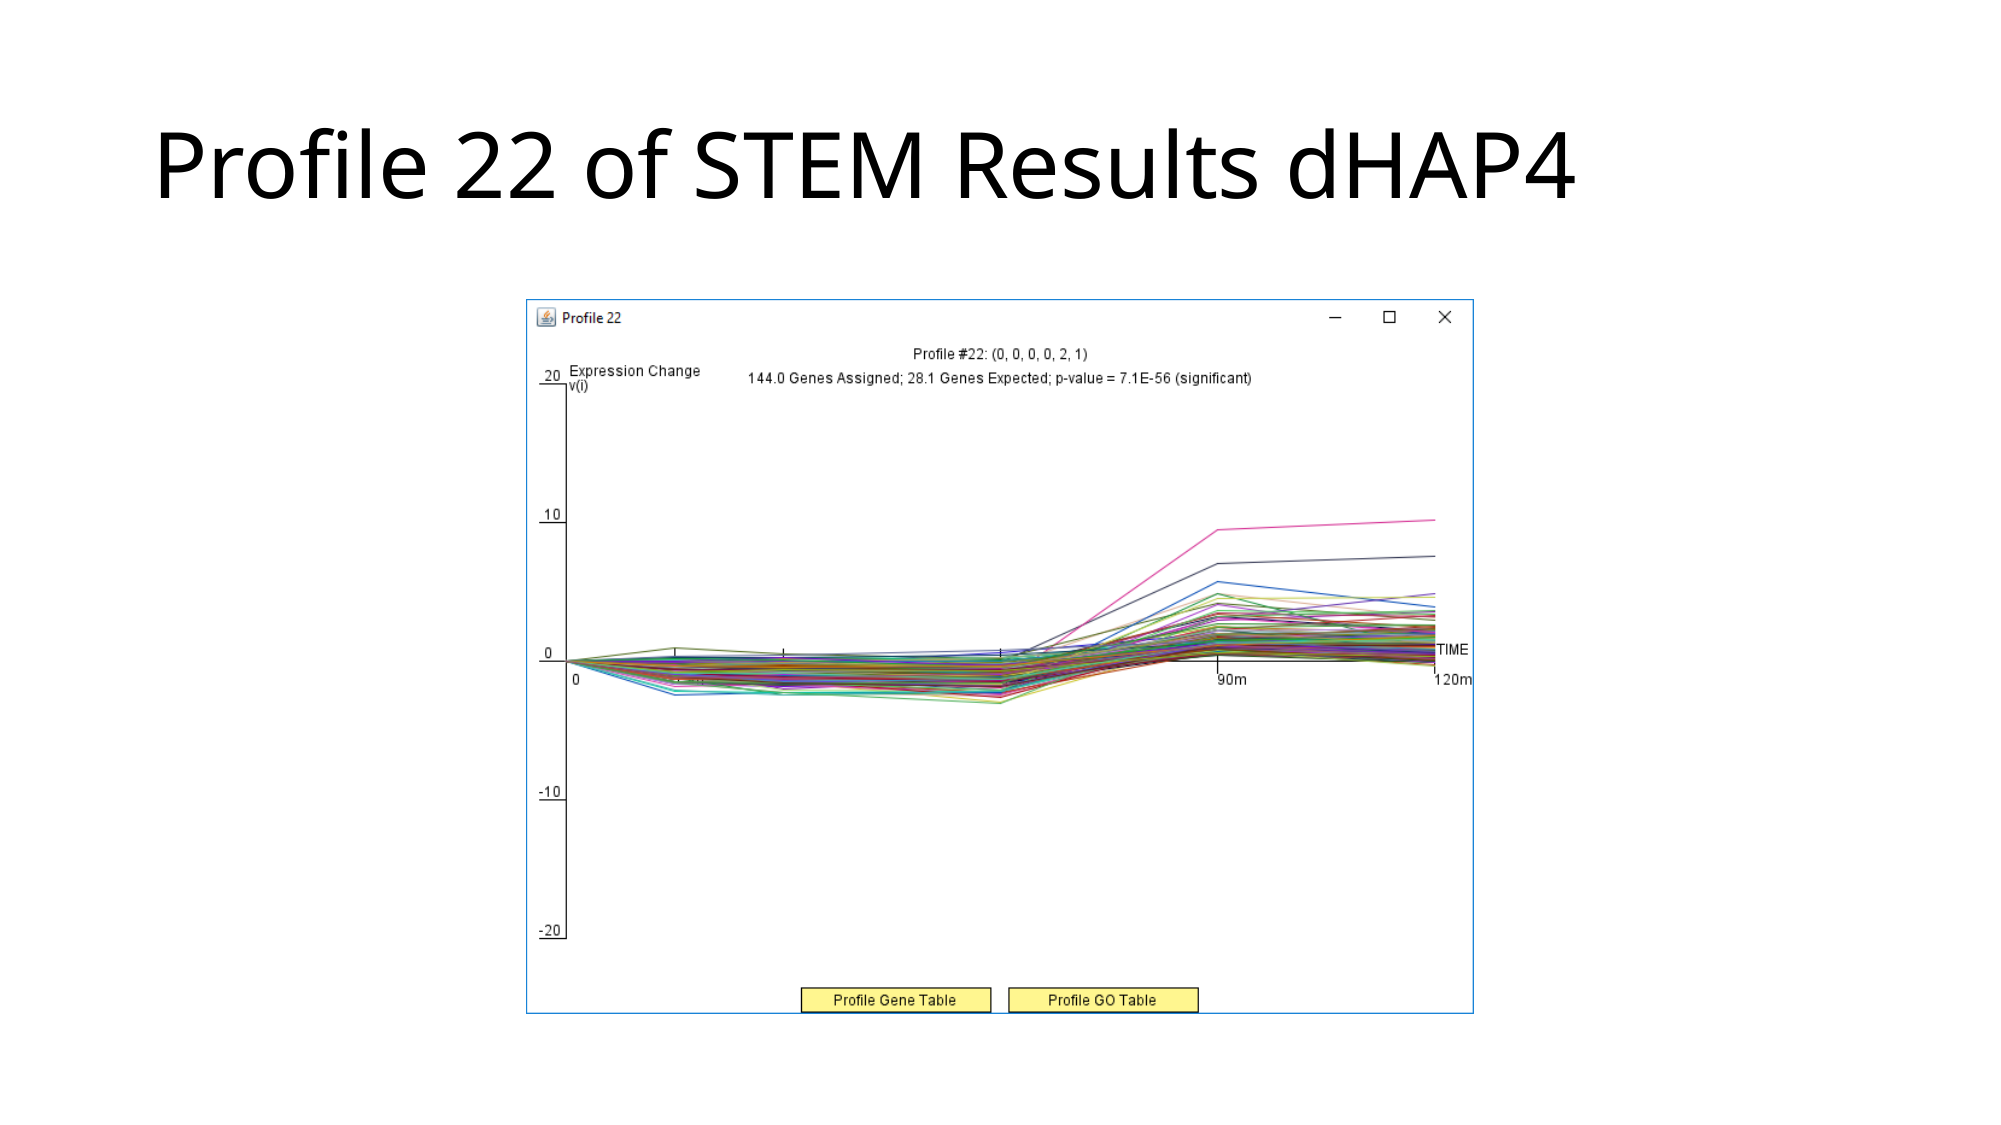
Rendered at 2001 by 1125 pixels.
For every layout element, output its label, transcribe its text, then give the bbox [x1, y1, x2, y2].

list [526, 299, 1474, 1014]
title Profile 22 of STEM Results dHAP4 [137, 59, 1863, 278]
